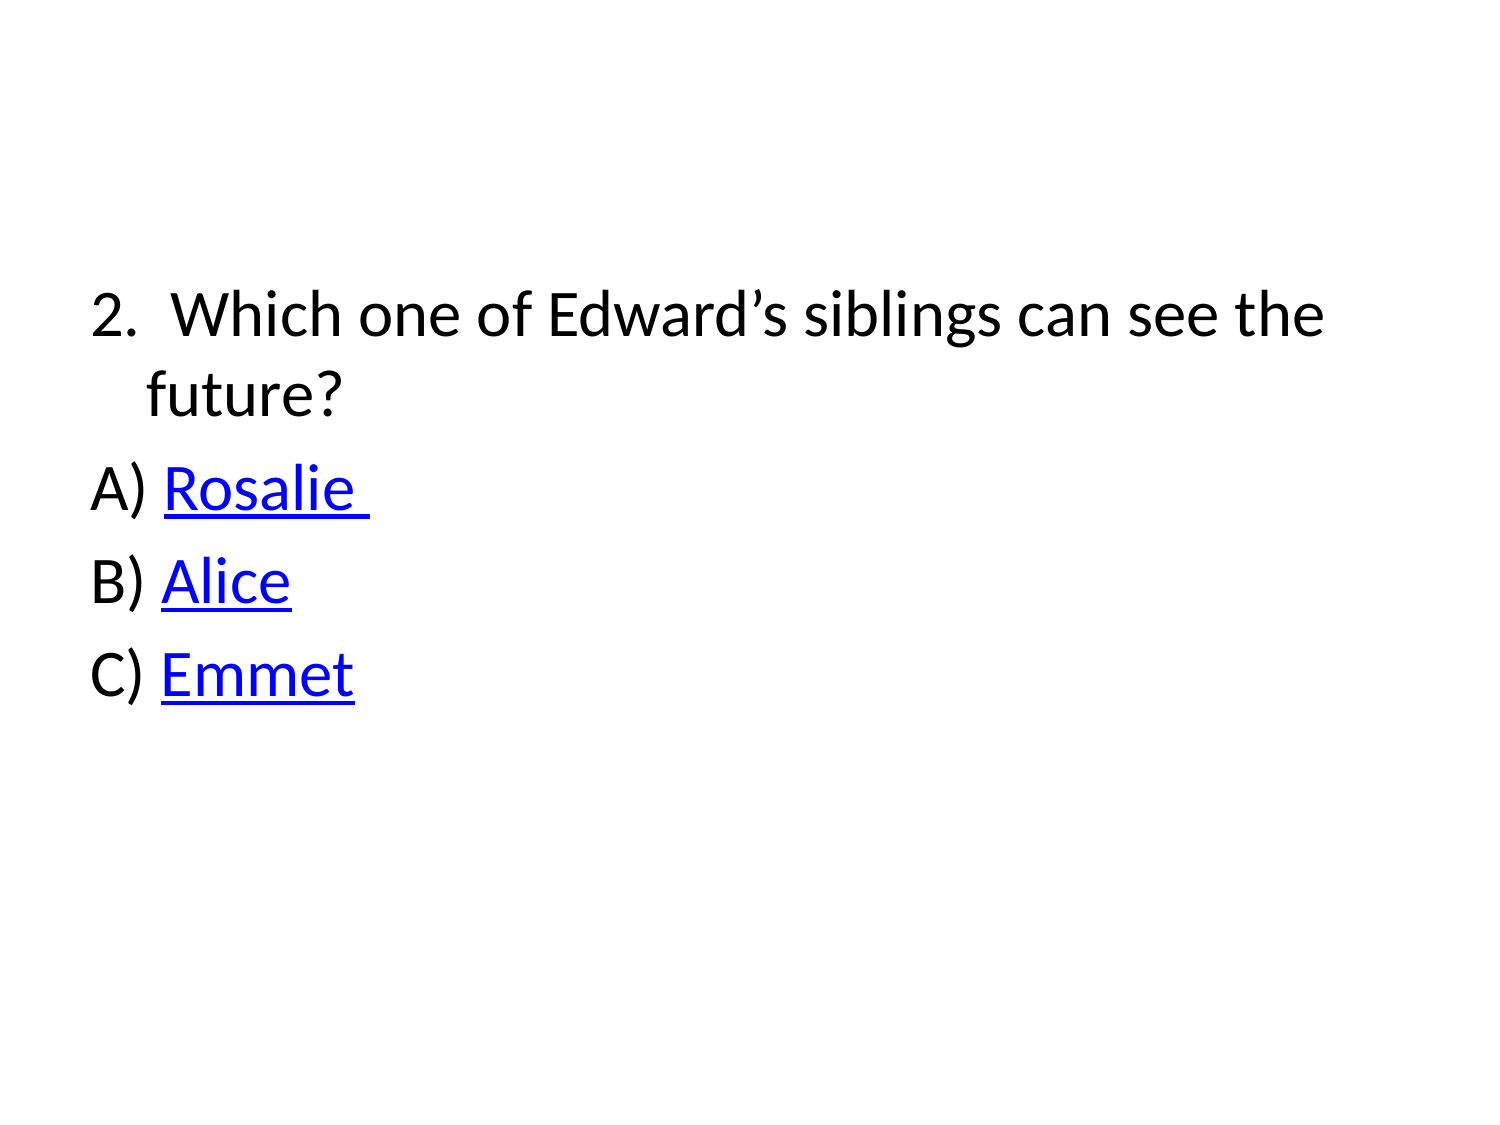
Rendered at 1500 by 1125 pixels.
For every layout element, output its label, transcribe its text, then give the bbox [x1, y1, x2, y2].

list 2. Which one of Edward’s siblings can see the future? A) Rosalie B) Alice C) Emmet [75, 262, 1425, 1005]
